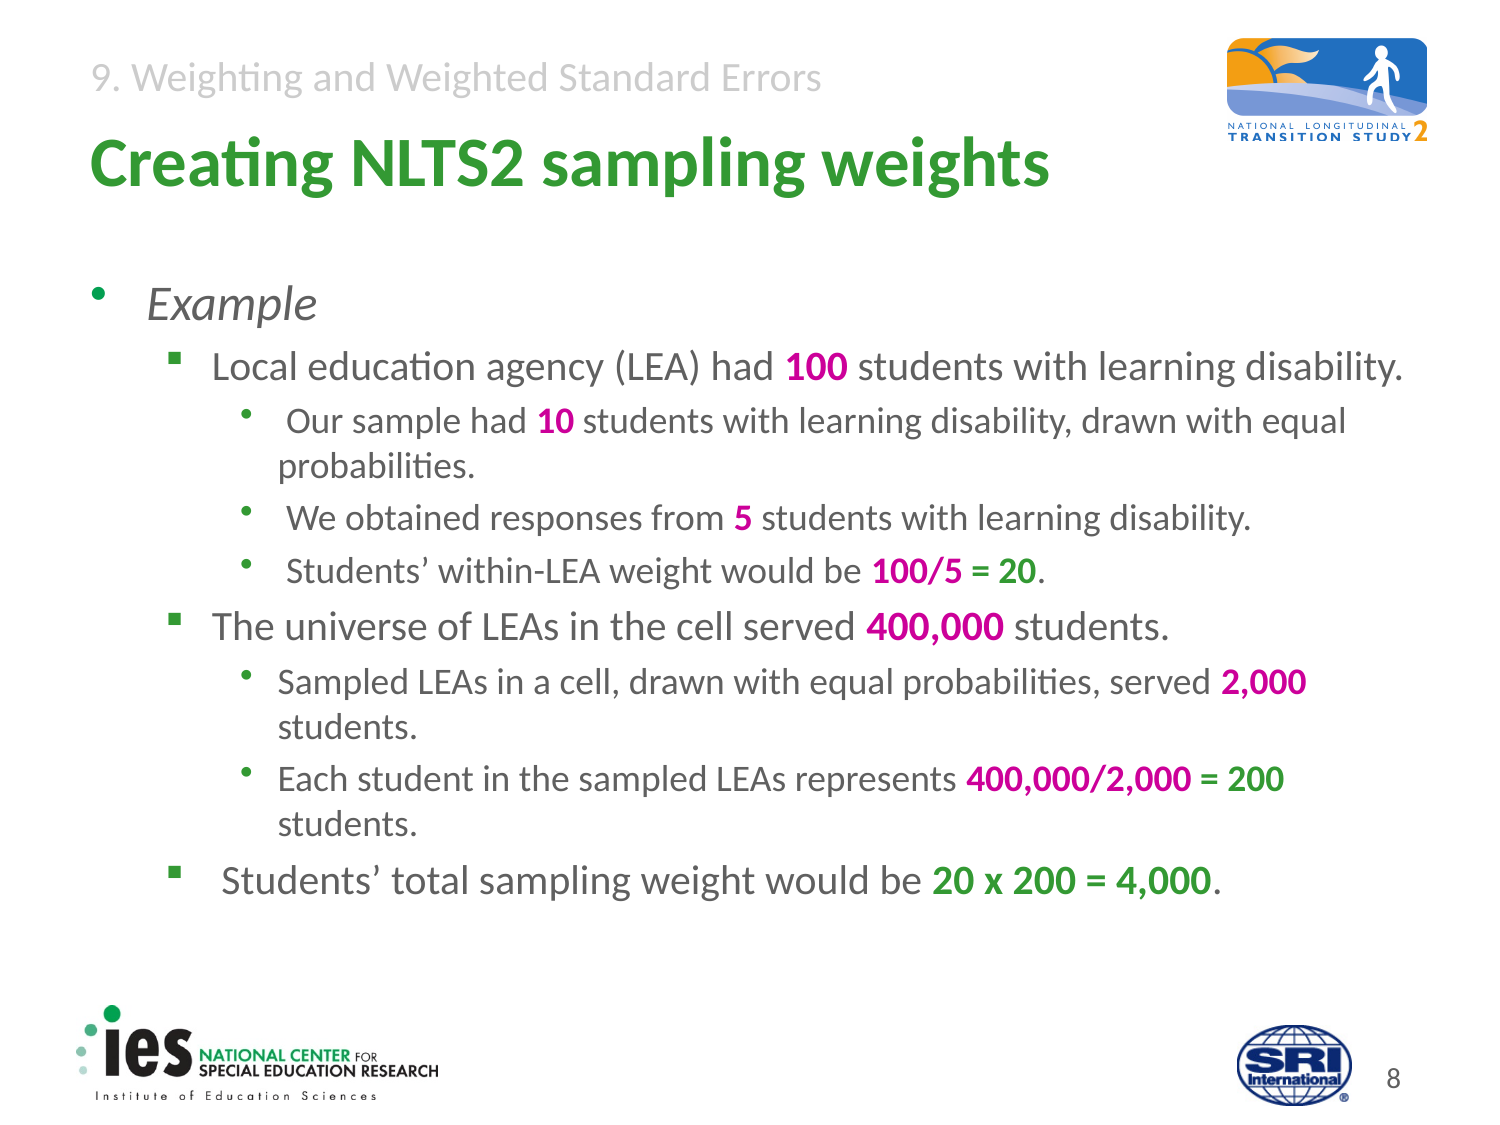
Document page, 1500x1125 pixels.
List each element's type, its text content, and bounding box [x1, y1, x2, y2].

picture [76, 1006, 438, 1100]
slide_number 7 [1312, 1051, 1417, 1125]
list Example Local education agency (LEA) had 100 students with learning disability. Our sample had 10 students with learning disability, drawn with equal probabilities. We obtained responses from 5 students with learning disability. Students’ within-LEA weight would be 100/5 = 20. The universe of LEAs in the cell served 400,000 students. Sampled LEAs in a cell, drawn with equal probabilities, served 2,000 students. Each student in the sampled LEAs represents 400,000/2,000 = 200 students. Students’ total sampling weight would be 20 x 200 = 4,000. [74, 262, 1426, 1006]
picture [1237, 1025, 1352, 1106]
title Creating NLTS2 sampling weights [74, 90, 1426, 226]
